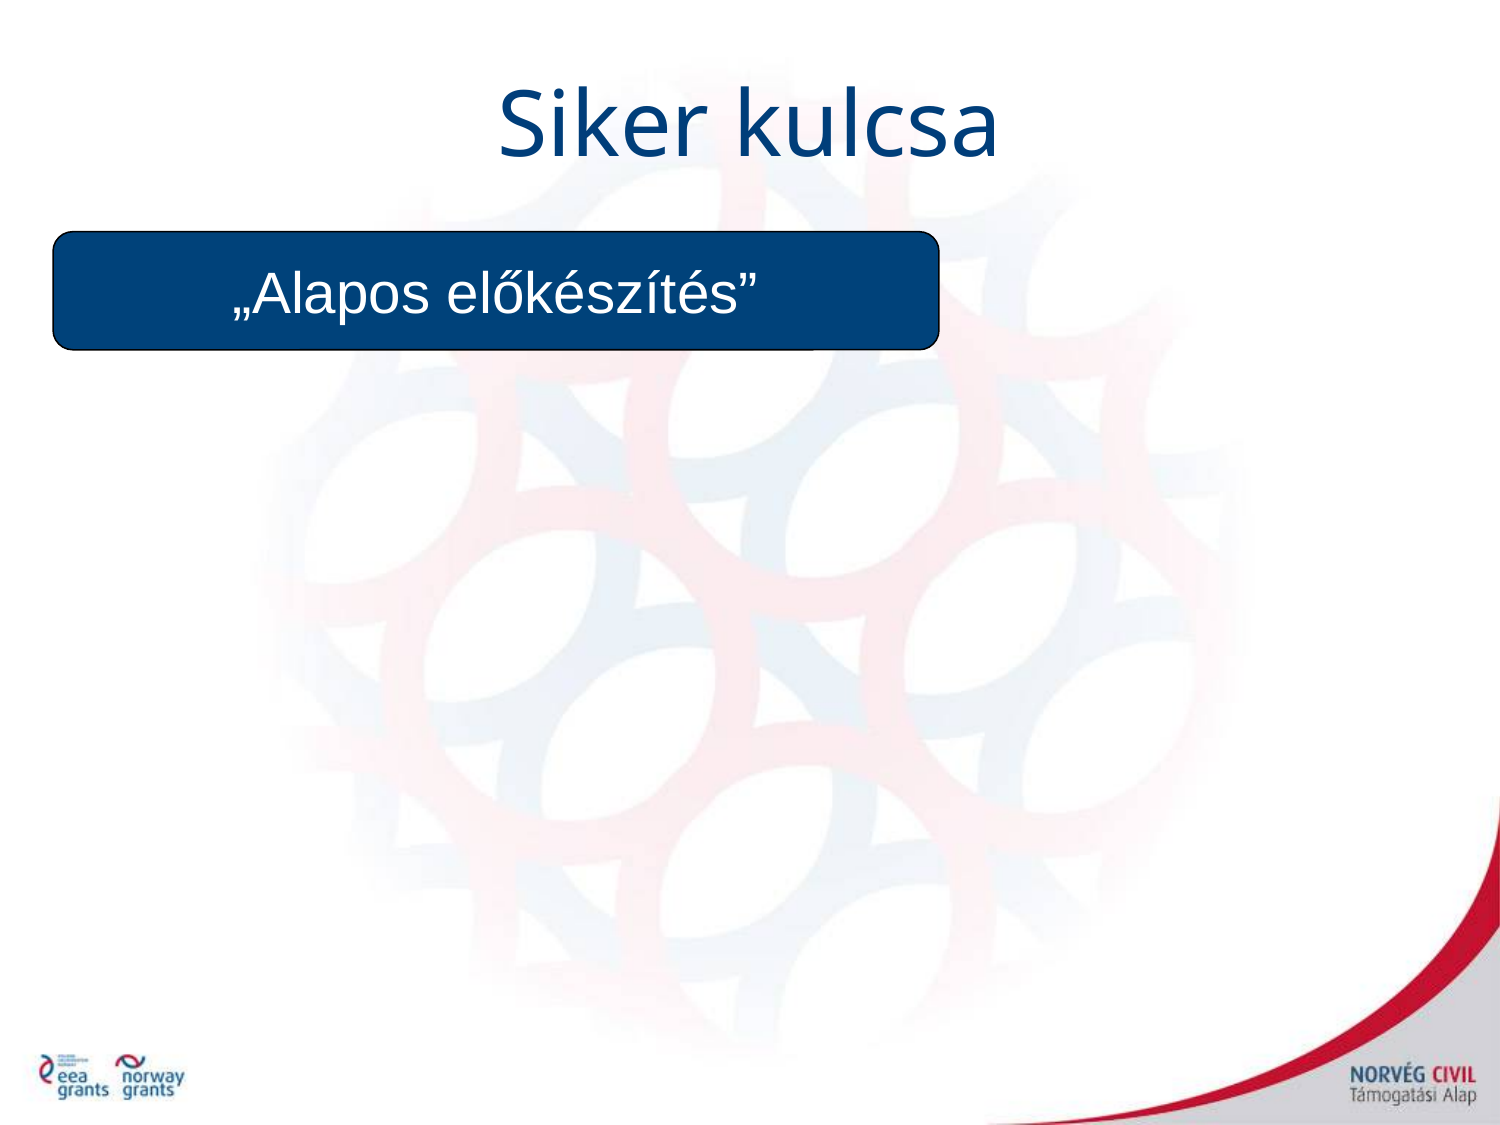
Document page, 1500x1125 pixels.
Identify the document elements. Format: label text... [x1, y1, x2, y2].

picture [0, 0, 1500, 1125]
text_box Siker kulcsa [41, 31, 1459, 209]
text_box „Alapos előkészítés” [53, 231, 939, 350]
